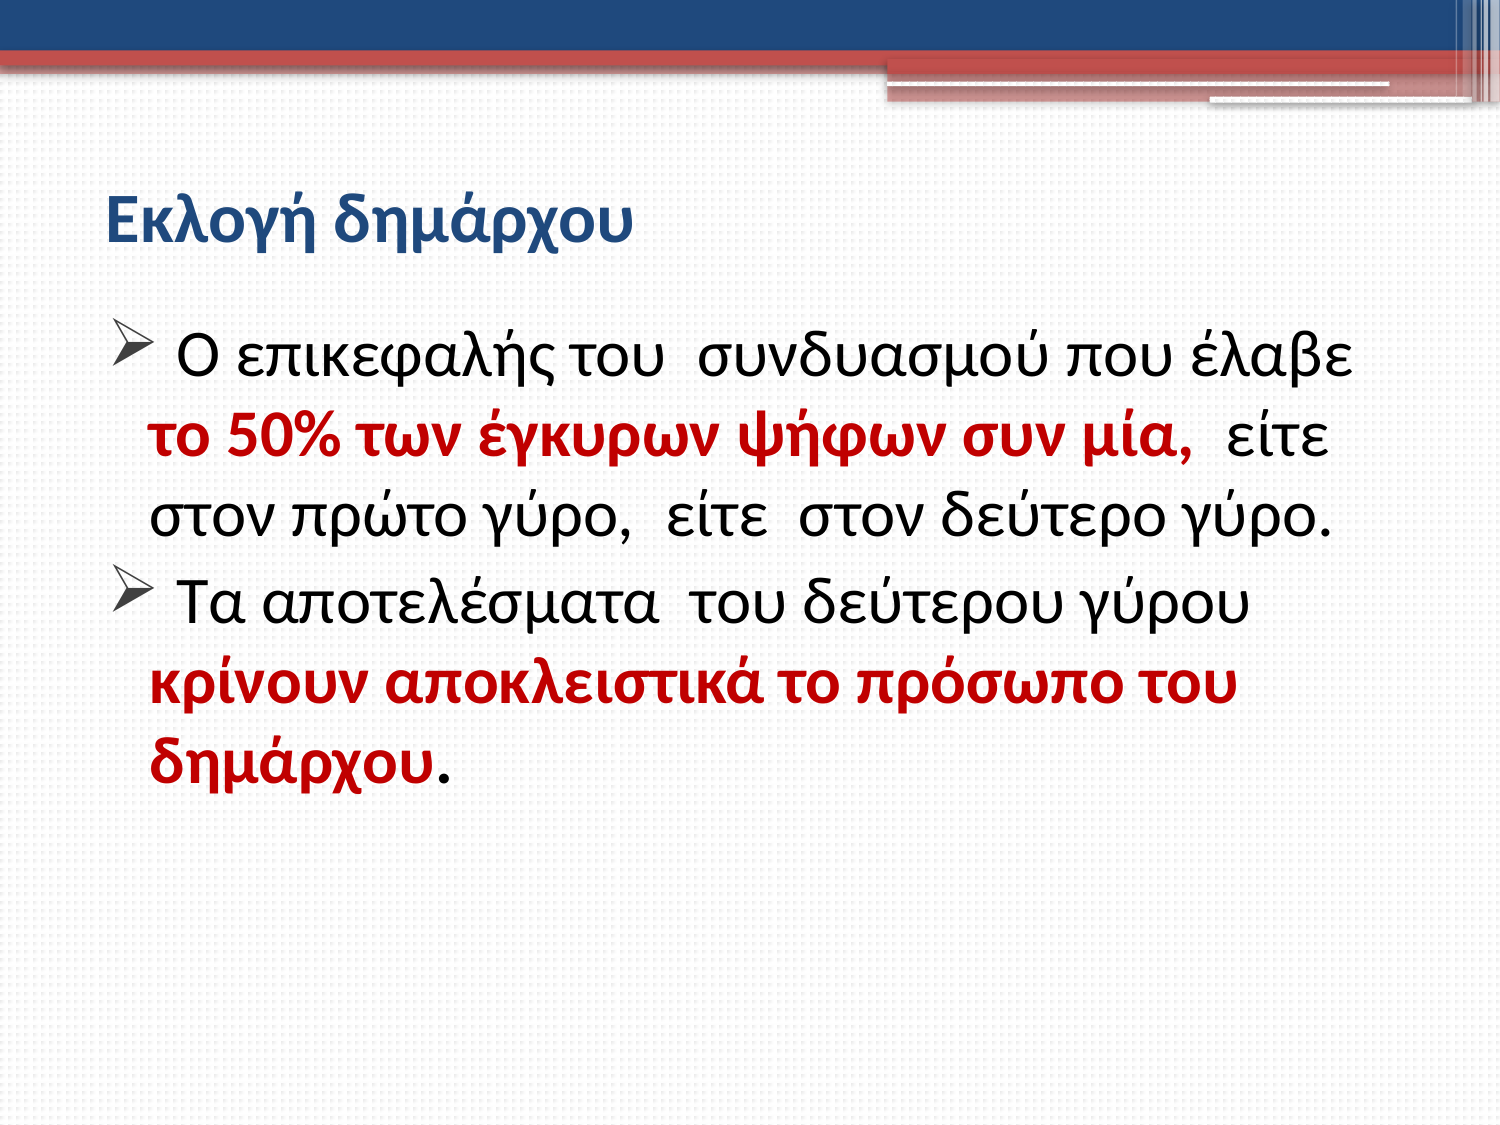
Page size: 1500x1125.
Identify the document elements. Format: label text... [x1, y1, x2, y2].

title Εκλογή δημάρχου [75, 137, 1425, 291]
list Ο επικεφαλής του συνδυασμού που έλαβε το 50% των έγκυρων ψήφων συν μία, είτε στον πρώτο γύρο, είτε στον δεύτερο γύρο. Τα αποτελέσματα του δεύτερου γύρου κρίνουν αποκλειστικά το πρόσωπο του δημάρχου. [75, 302, 1425, 1079]
